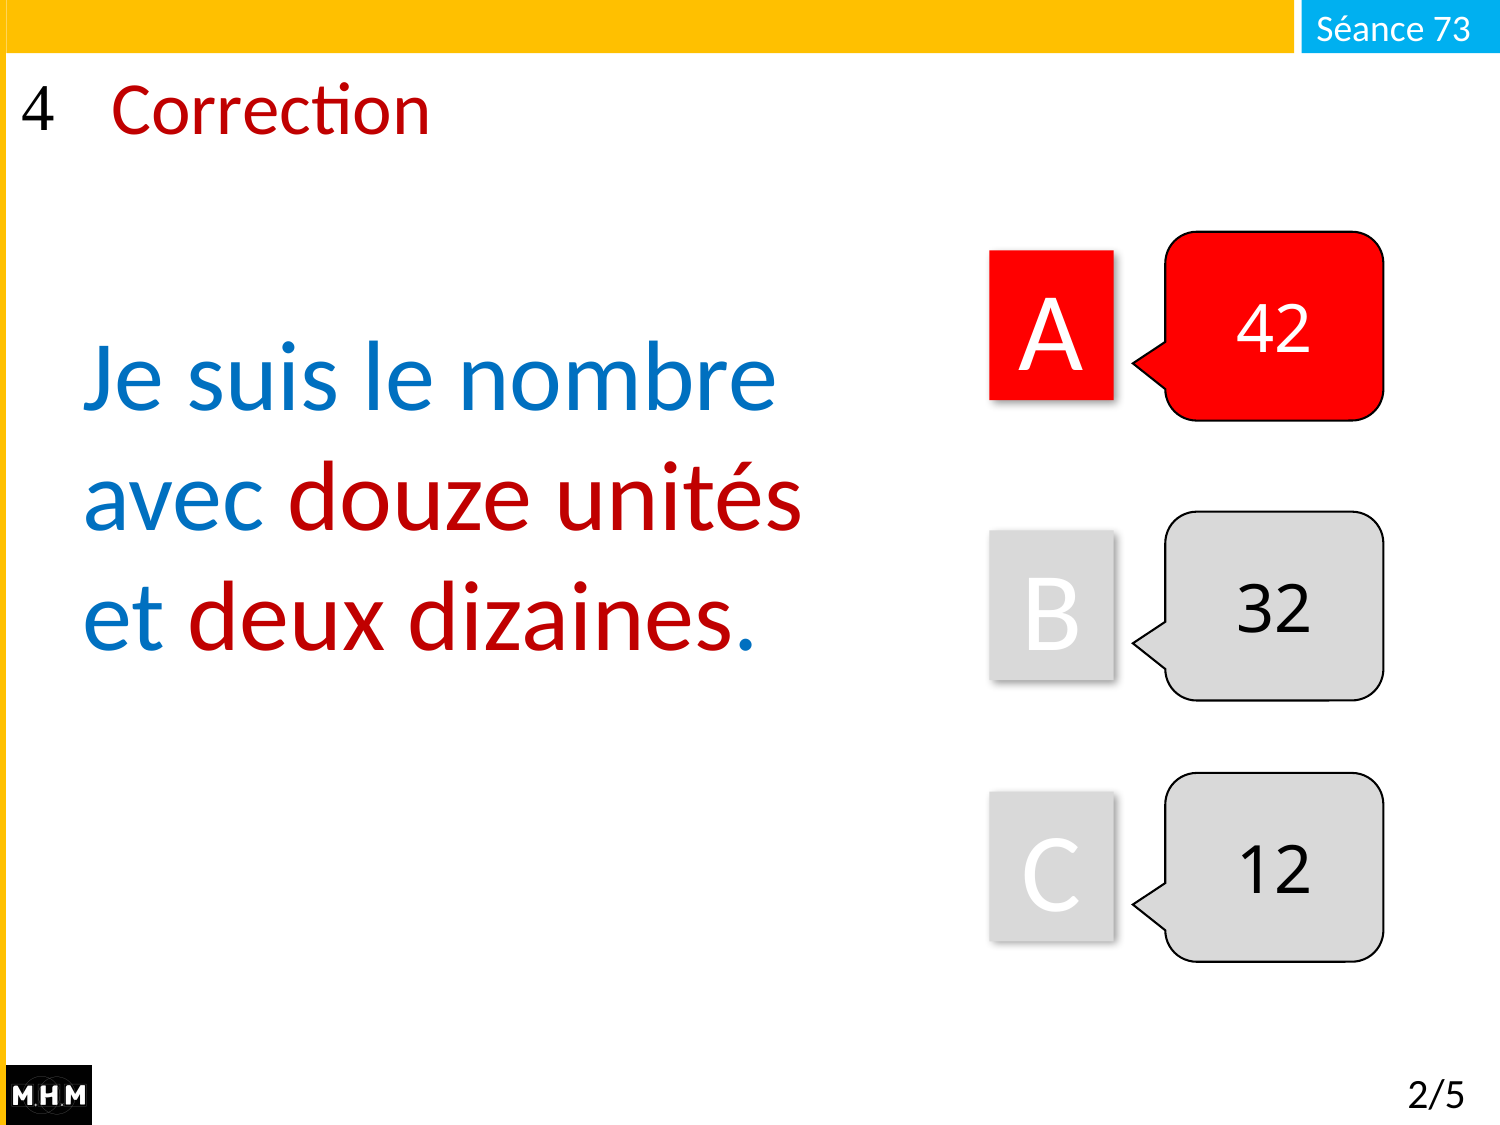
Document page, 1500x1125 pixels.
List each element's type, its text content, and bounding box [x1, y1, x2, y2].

list 2/5 [1373, 1064, 1500, 1125]
text_box 12 [1131, 771, 1385, 963]
text_box B [989, 530, 1114, 681]
text_box 42 [1131, 230, 1385, 422]
text_box C [989, 791, 1114, 942]
title Correction [96, 60, 1391, 160]
text_box Je suis le nombre avec douze unités et deux dizaines. [67, 302, 832, 678]
text_box A [989, 250, 1114, 401]
text_box 32 [1131, 510, 1385, 702]
picture [6, 1065, 92, 1125]
